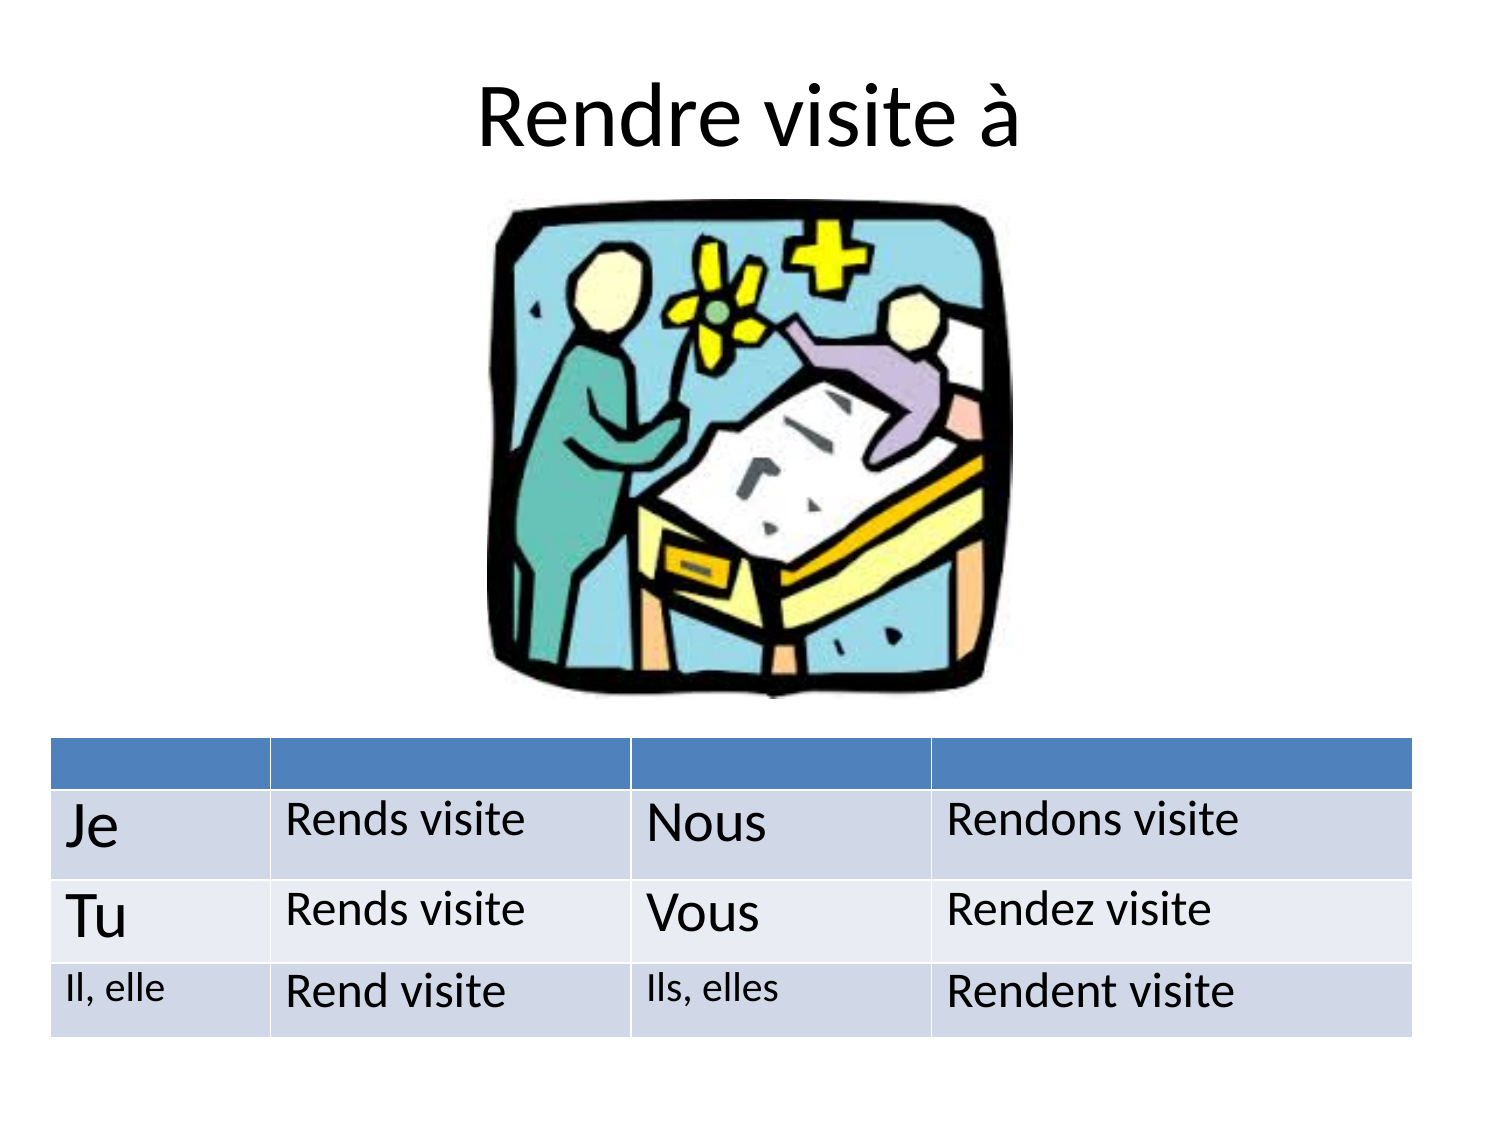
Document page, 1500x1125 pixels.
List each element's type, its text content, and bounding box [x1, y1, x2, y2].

table_cell Tu [51, 881, 270, 962]
table_cell Rends visite [271, 881, 630, 962]
table_cell Rends visite [271, 791, 630, 879]
table_cell Nous [632, 791, 931, 879]
title Rendre visite à [75, 45, 1425, 175]
table_header [632, 738, 931, 789]
table_cell Rendent visite [932, 964, 1412, 1037]
table_cell Rendons visite [932, 791, 1412, 879]
table_header [932, 738, 1412, 789]
picture [487, 199, 1013, 700]
table_cell Il, elle [51, 964, 270, 1037]
table_cell Rendez visite [932, 881, 1412, 962]
table_header [51, 738, 270, 789]
table_cell Ils, elles [632, 964, 931, 1037]
table_cell Je [51, 791, 270, 879]
table_cell Rend visite [271, 964, 630, 1037]
table_cell Vous [632, 881, 931, 962]
table_header [271, 738, 630, 789]
